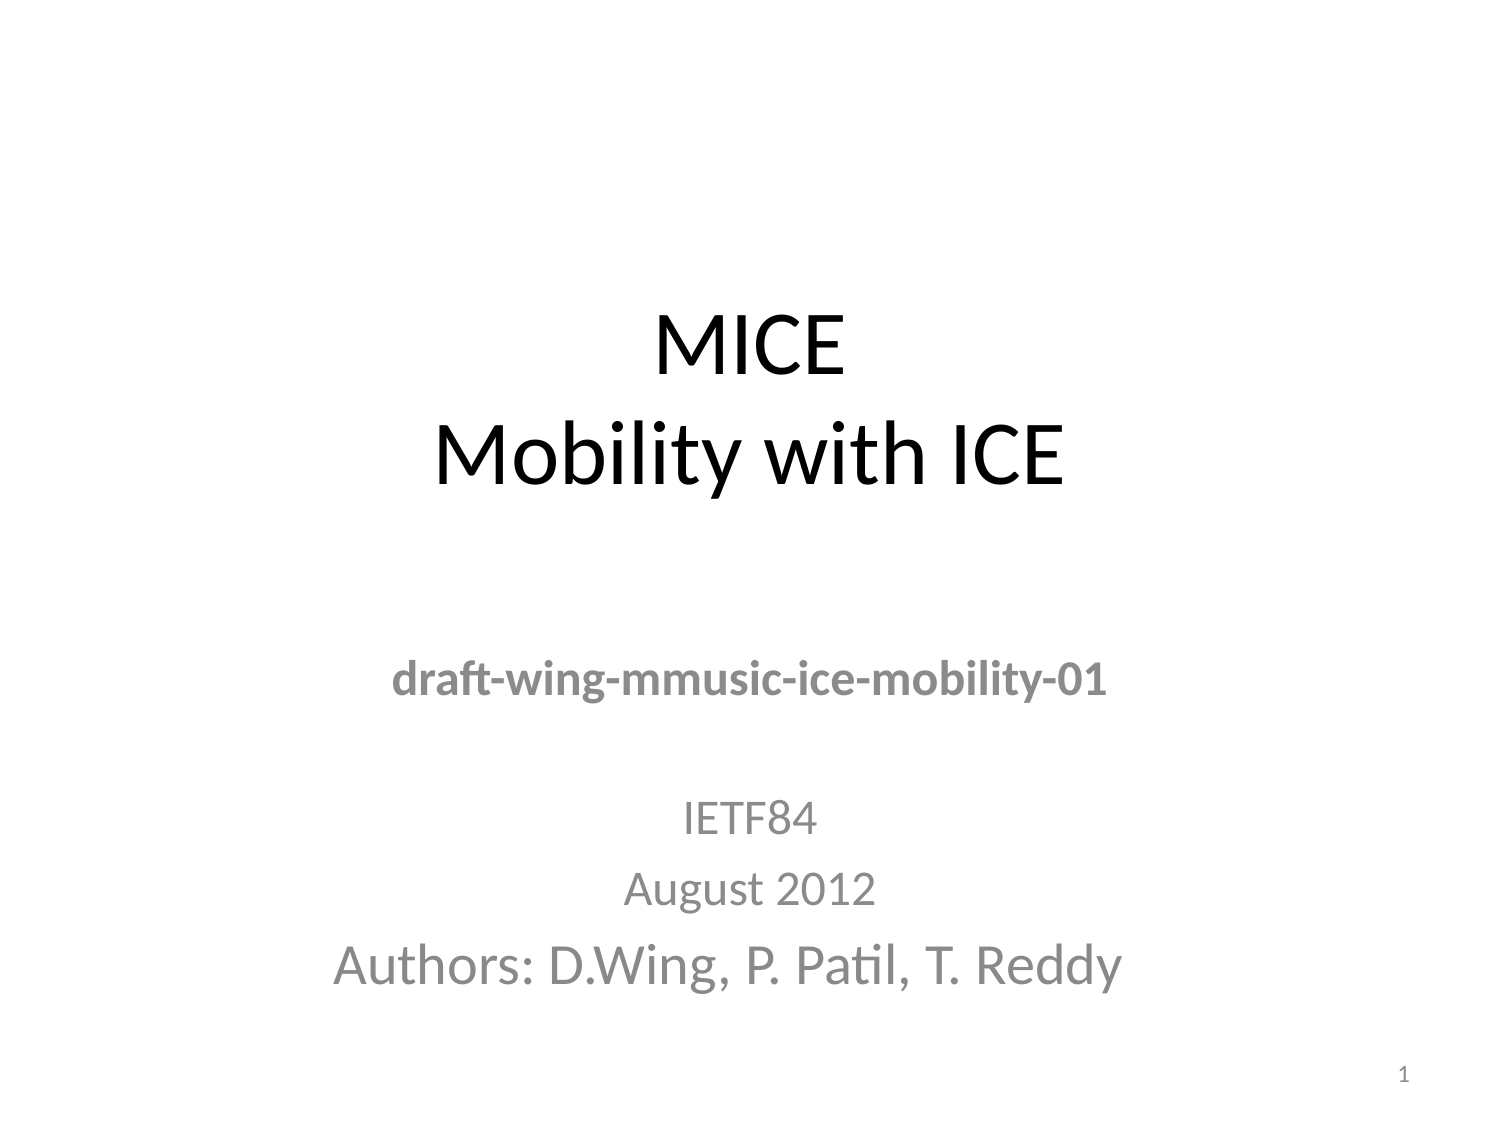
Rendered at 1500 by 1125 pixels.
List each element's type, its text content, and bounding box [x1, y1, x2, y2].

slide_number 1 [1074, 1042, 1425, 1103]
subtitle draft-wing-mmusic-ice-mobility-01 IETF84 August 2012 [225, 637, 1275, 837]
text_box Authors: D.Wing, P. Patil, T. Reddy [24, 837, 1432, 1025]
title MICE Mobility with ICE [112, 272, 1388, 514]
